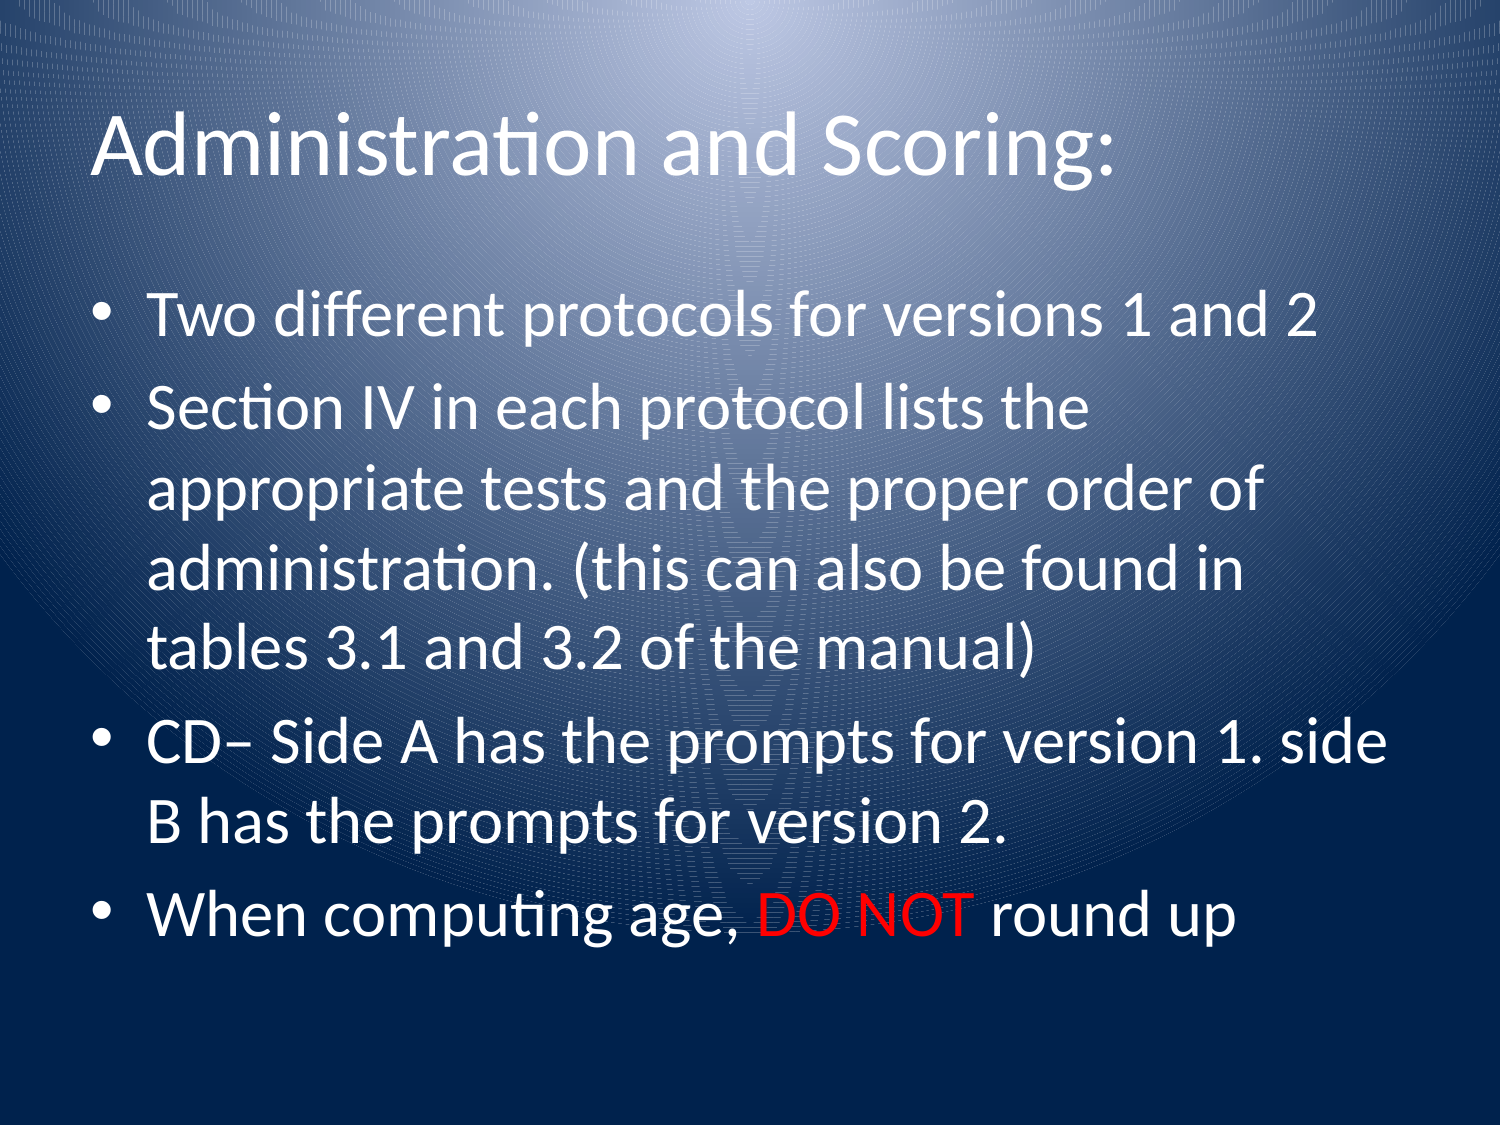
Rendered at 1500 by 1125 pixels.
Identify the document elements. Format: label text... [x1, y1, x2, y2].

list Two different protocols for versions 1 and 2 Section IV in each protocol lists the appropriate tests and the proper order of administration. (this can also be found in tables 3.1 and 3.2 of the manual) CD– Side A has the prompts for version 1. side B has the prompts for version 2. When computing age, DO NOT round up [75, 262, 1425, 1005]
title Administration and Scoring: [75, 45, 1425, 233]
